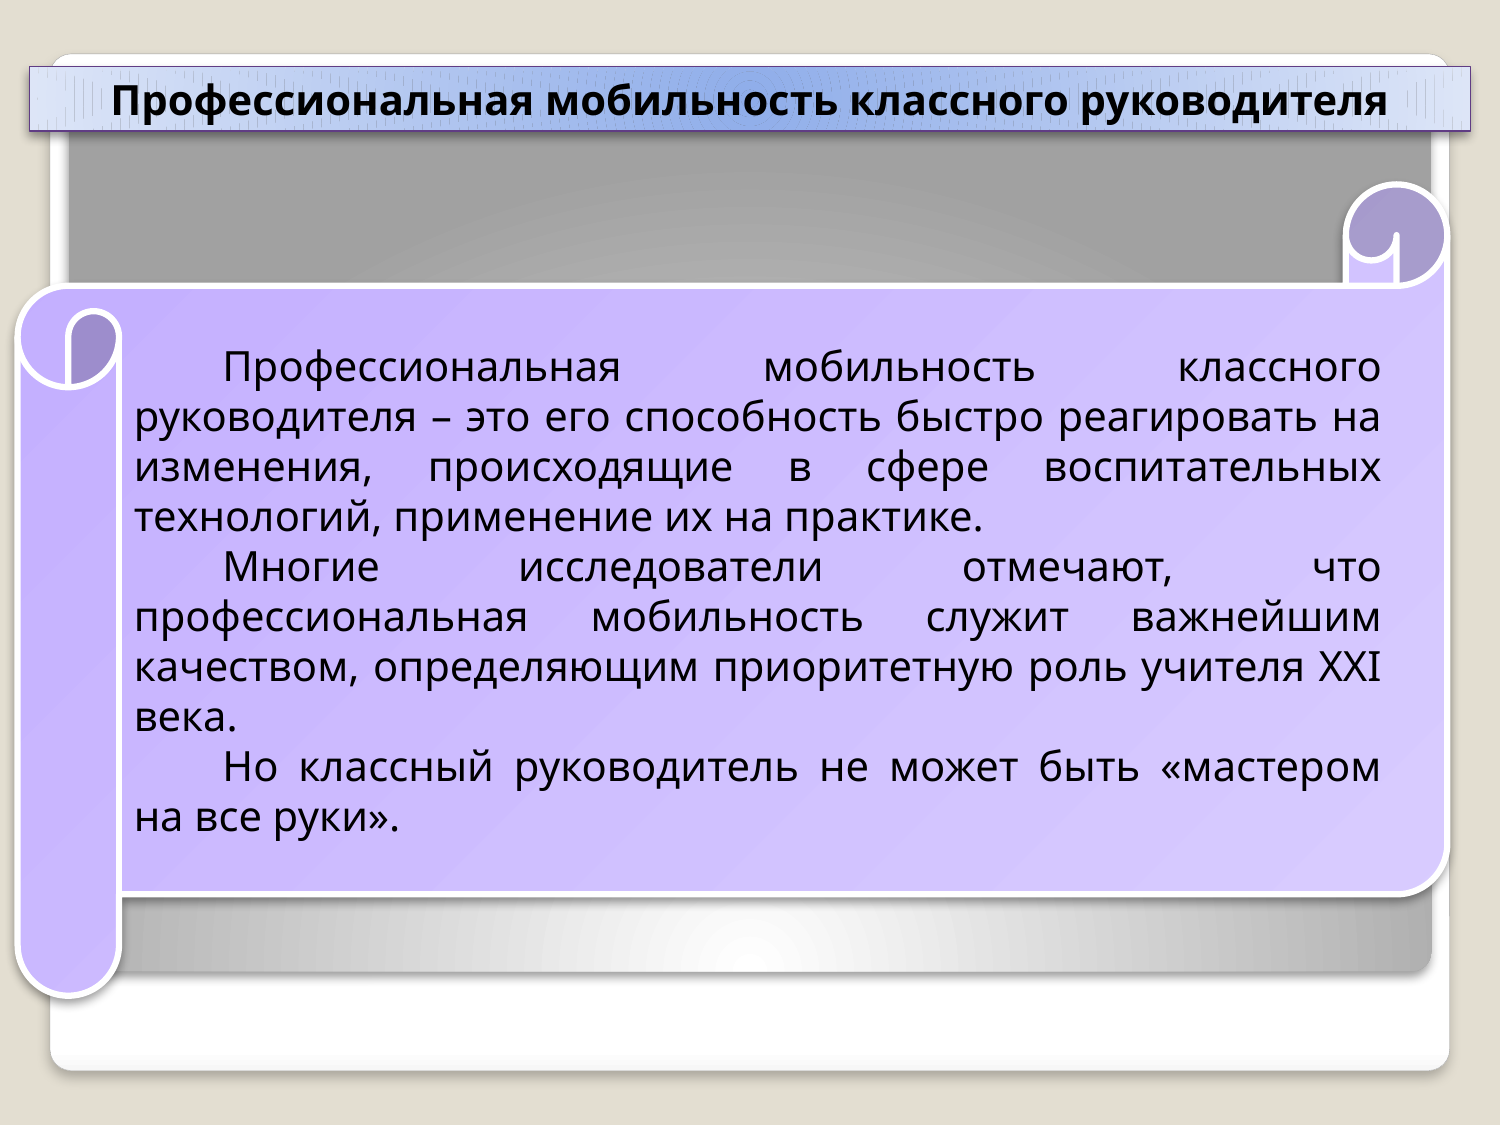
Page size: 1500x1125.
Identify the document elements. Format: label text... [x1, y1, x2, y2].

text_box Профессиональная мобильность классного руководителя [29, 66, 1471, 132]
text_box Профессиональная мобильность классного руководителя – это его способность быстро реагировать на изменения, происходящие в сфере воспитательных технологий, применение их на практике. Многие исследователи отмечают, что профессиональная мобильность служит важнейшим качеством, определяющим приоритетную роль учителя XXI века. Но классный руководитель не может быть «мастером на все руки». [14, 181, 1451, 999]
